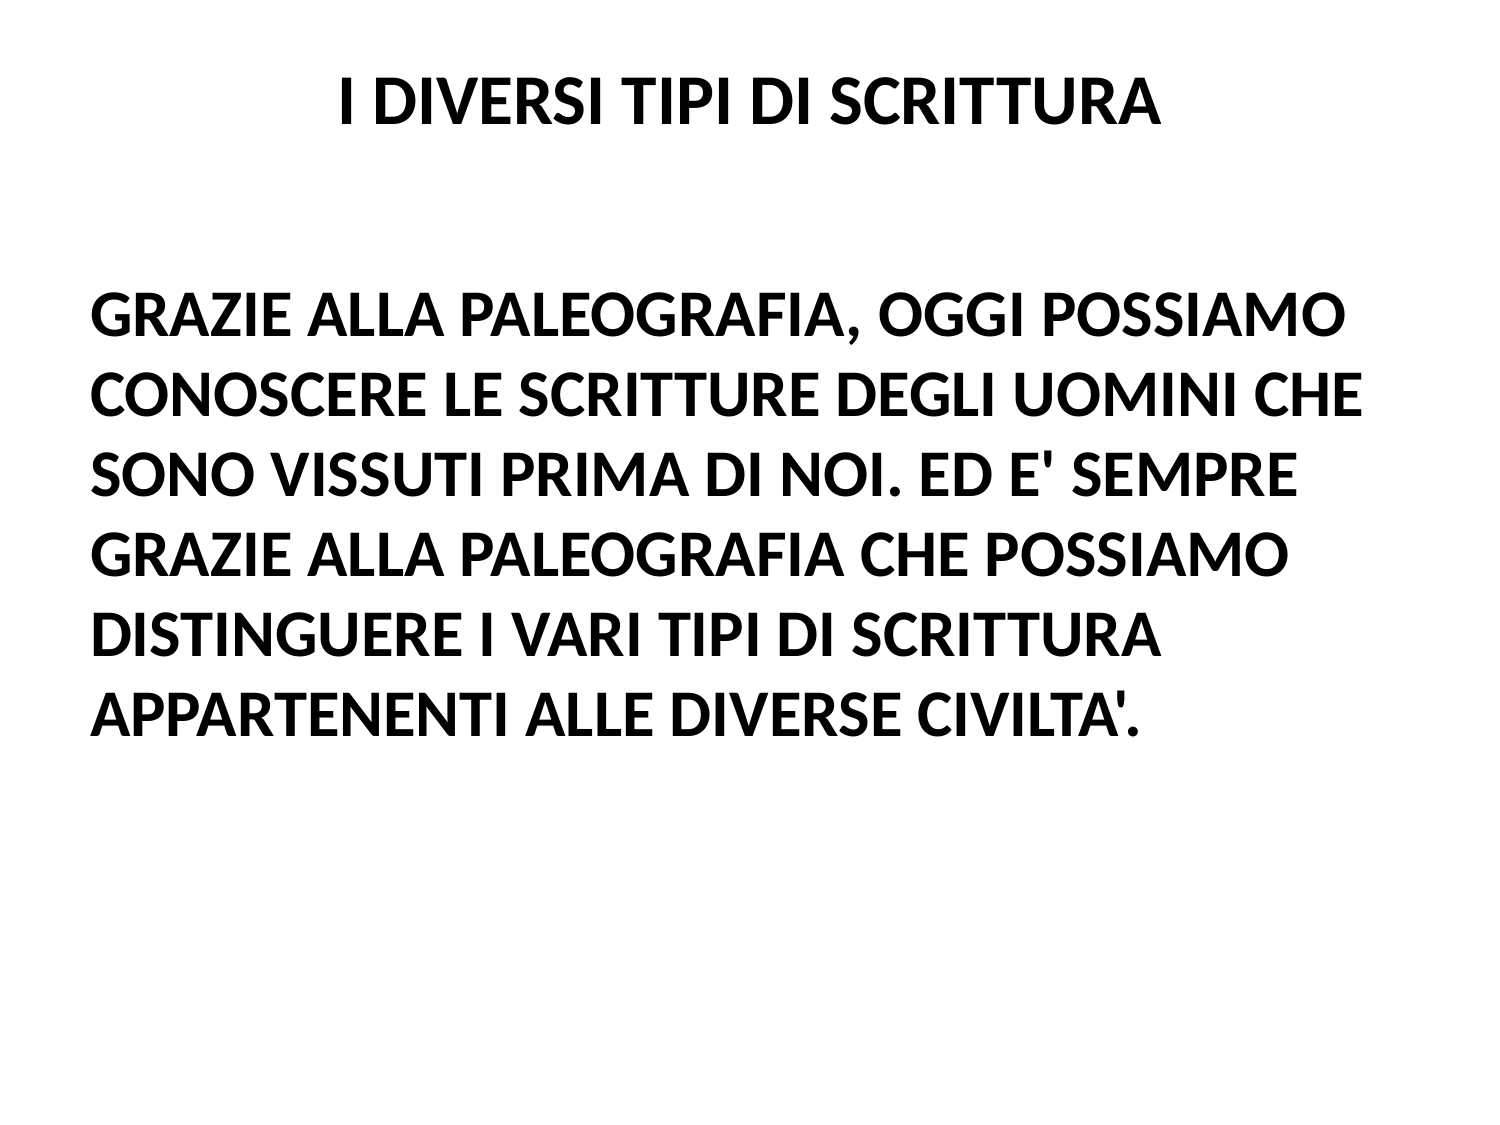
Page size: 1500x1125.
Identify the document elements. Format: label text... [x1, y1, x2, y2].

title I DIVERSI TIPI DI SCRITTURA [75, 45, 1425, 233]
list GRAZIE ALLA PALEOGRAFIA, OGGI POSSIAMO CONOSCERE LE SCRITTURE DEGLI UOMINI CHE SONO VISSUTI PRIMA DI NOI. ED E' SEMPRE GRAZIE ALLA PALEOGRAFIA CHE POSSIAMO DISTINGUERE I VARI TIPI DI SCRITTURA APPARTENENTI ALLE DIVERSE CIVILTA'. [75, 262, 1425, 1005]
